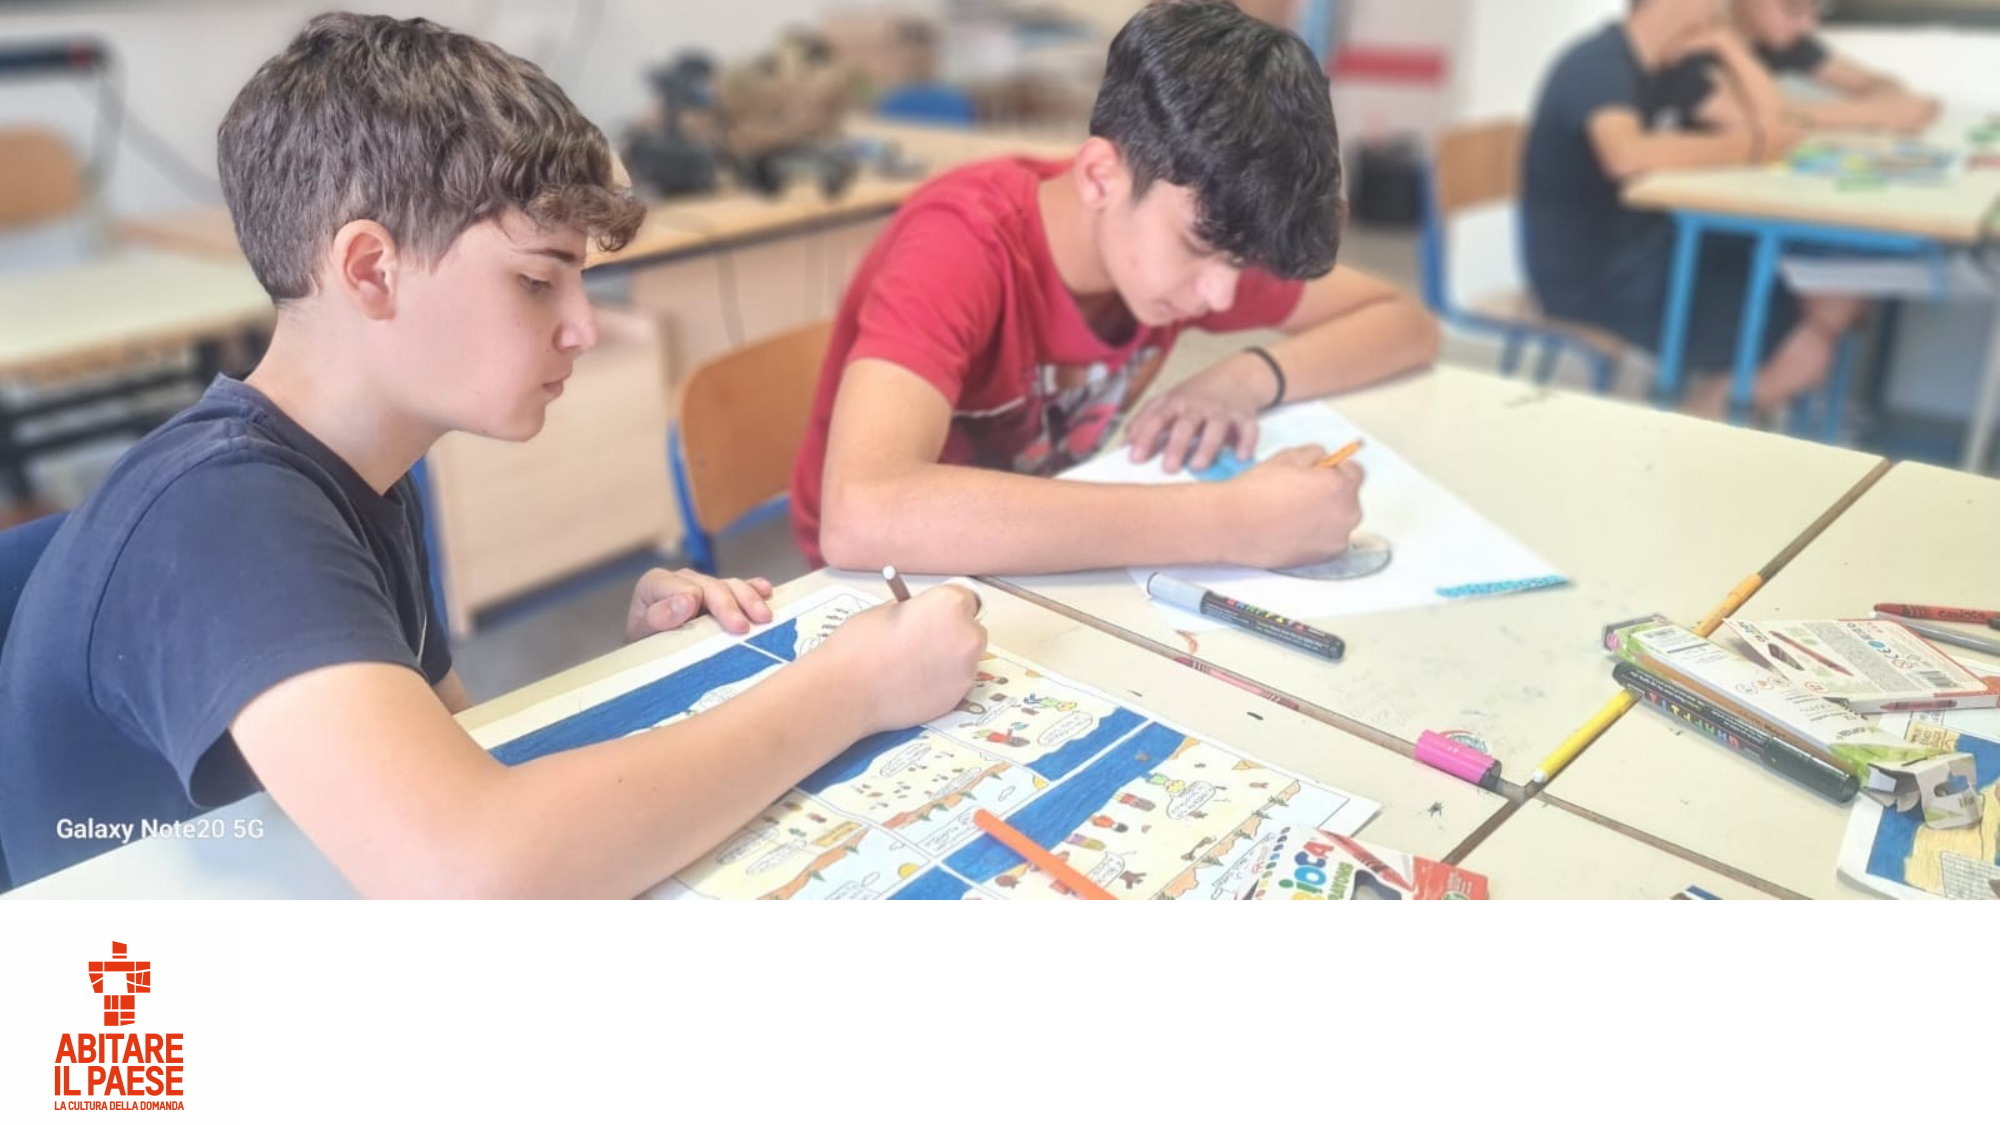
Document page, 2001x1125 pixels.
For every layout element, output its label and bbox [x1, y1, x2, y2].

picture [0, 0, 2000, 901]
picture [0, 922, 238, 1125]
